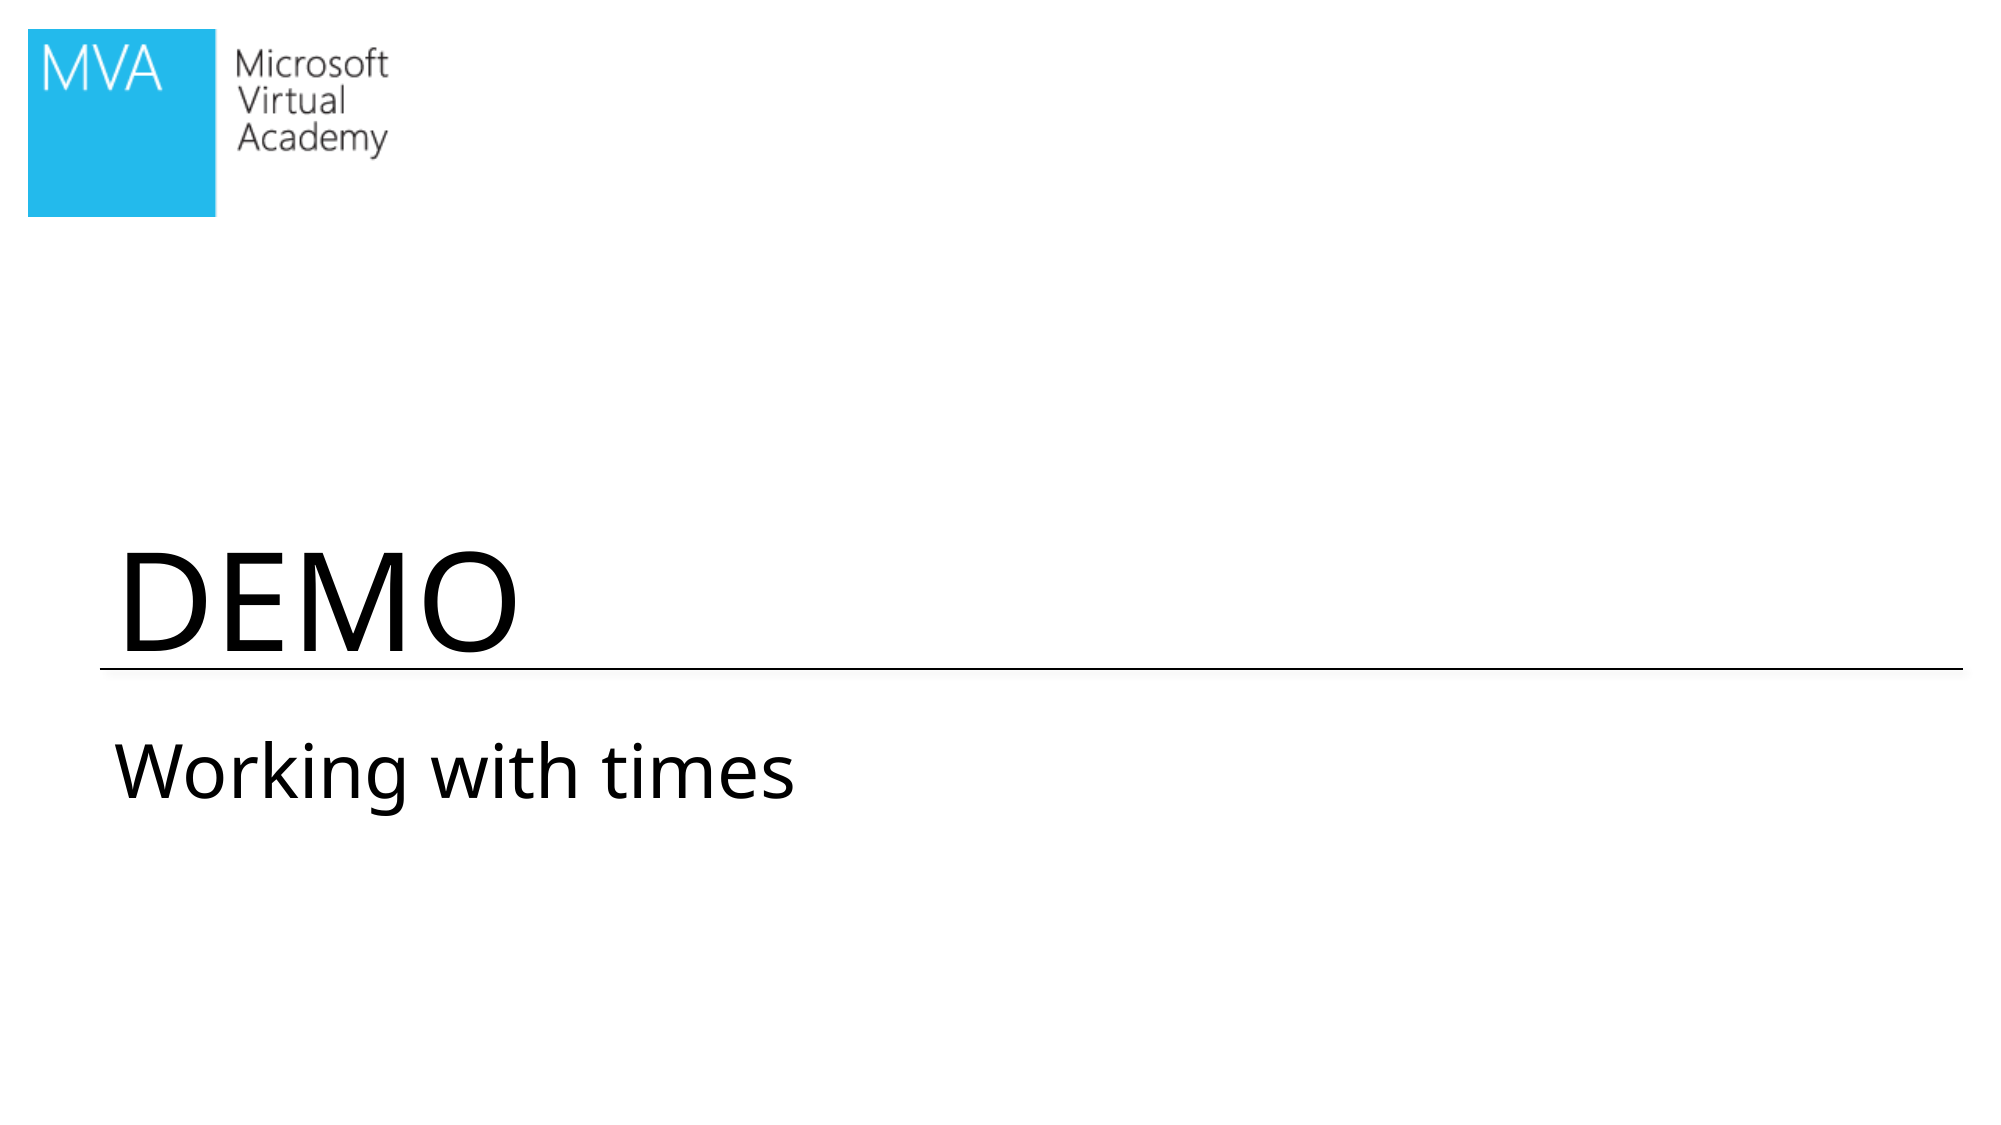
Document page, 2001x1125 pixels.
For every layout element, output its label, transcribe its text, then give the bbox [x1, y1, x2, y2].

picture [28, 29, 497, 217]
title Working with times [99, 733, 1976, 1009]
